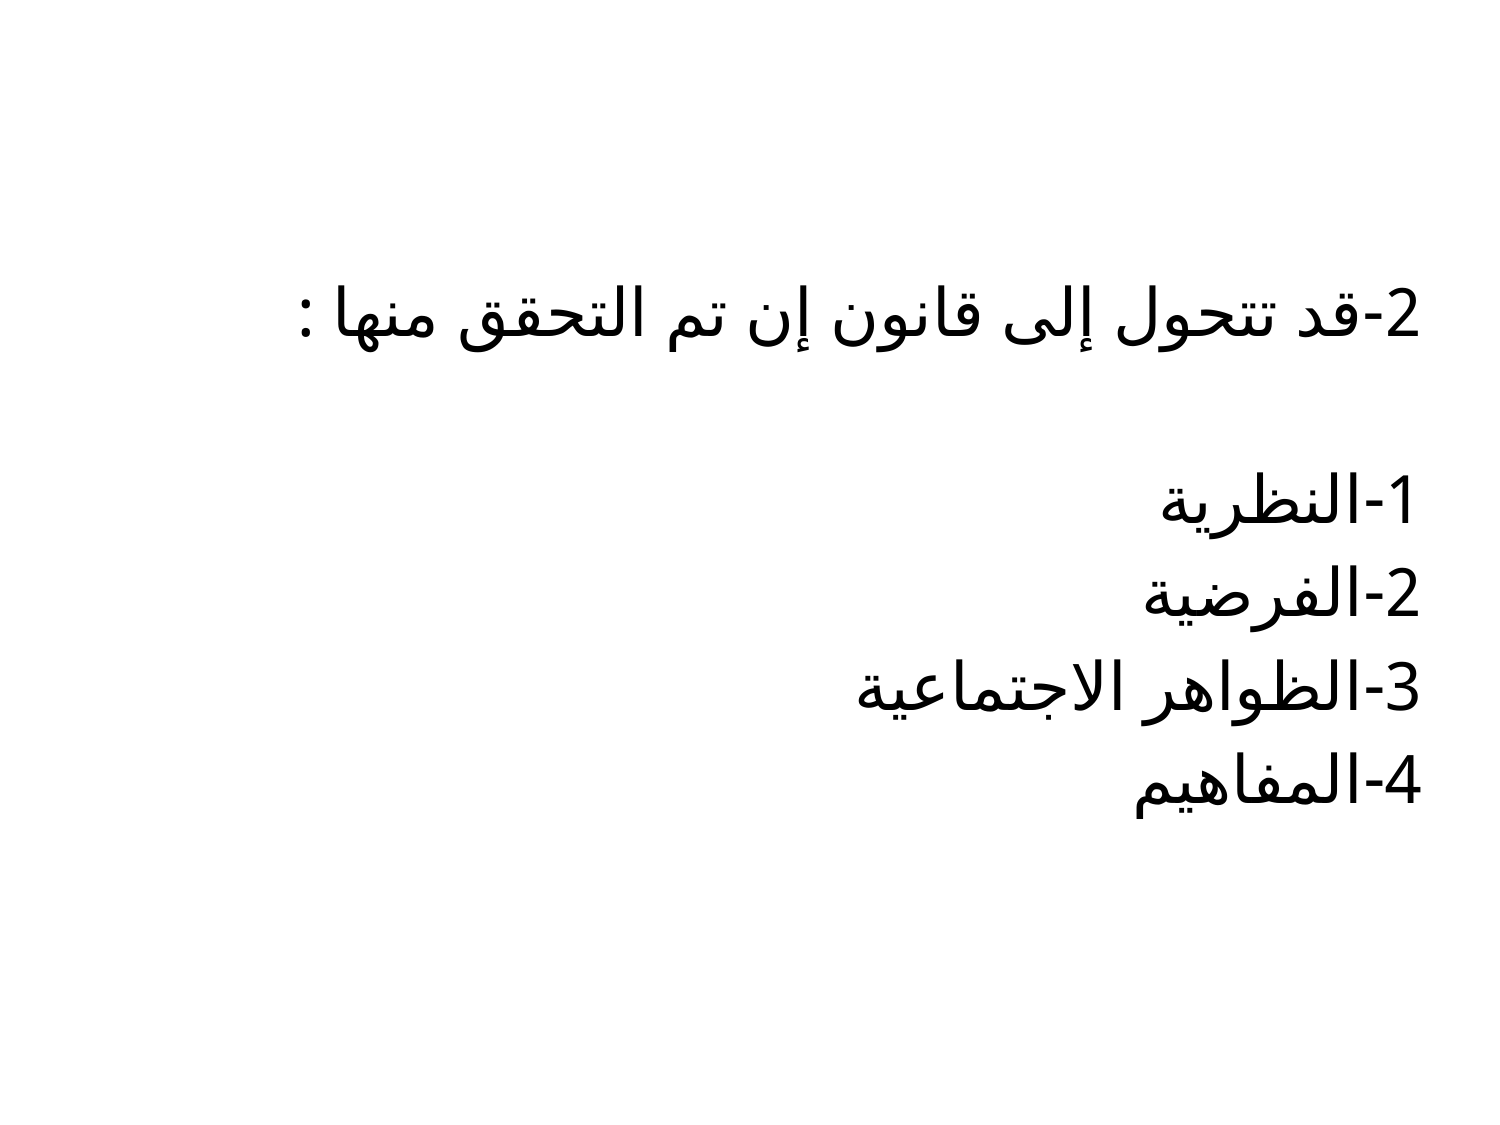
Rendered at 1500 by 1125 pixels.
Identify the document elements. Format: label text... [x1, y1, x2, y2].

list 2-قد تتحول إلى قانون إن تم التحقق منها : 1-النظرية 2-الفرضية 3-الظواهر الاجتماعية 4-المفاهيم [87, 262, 1438, 1005]
